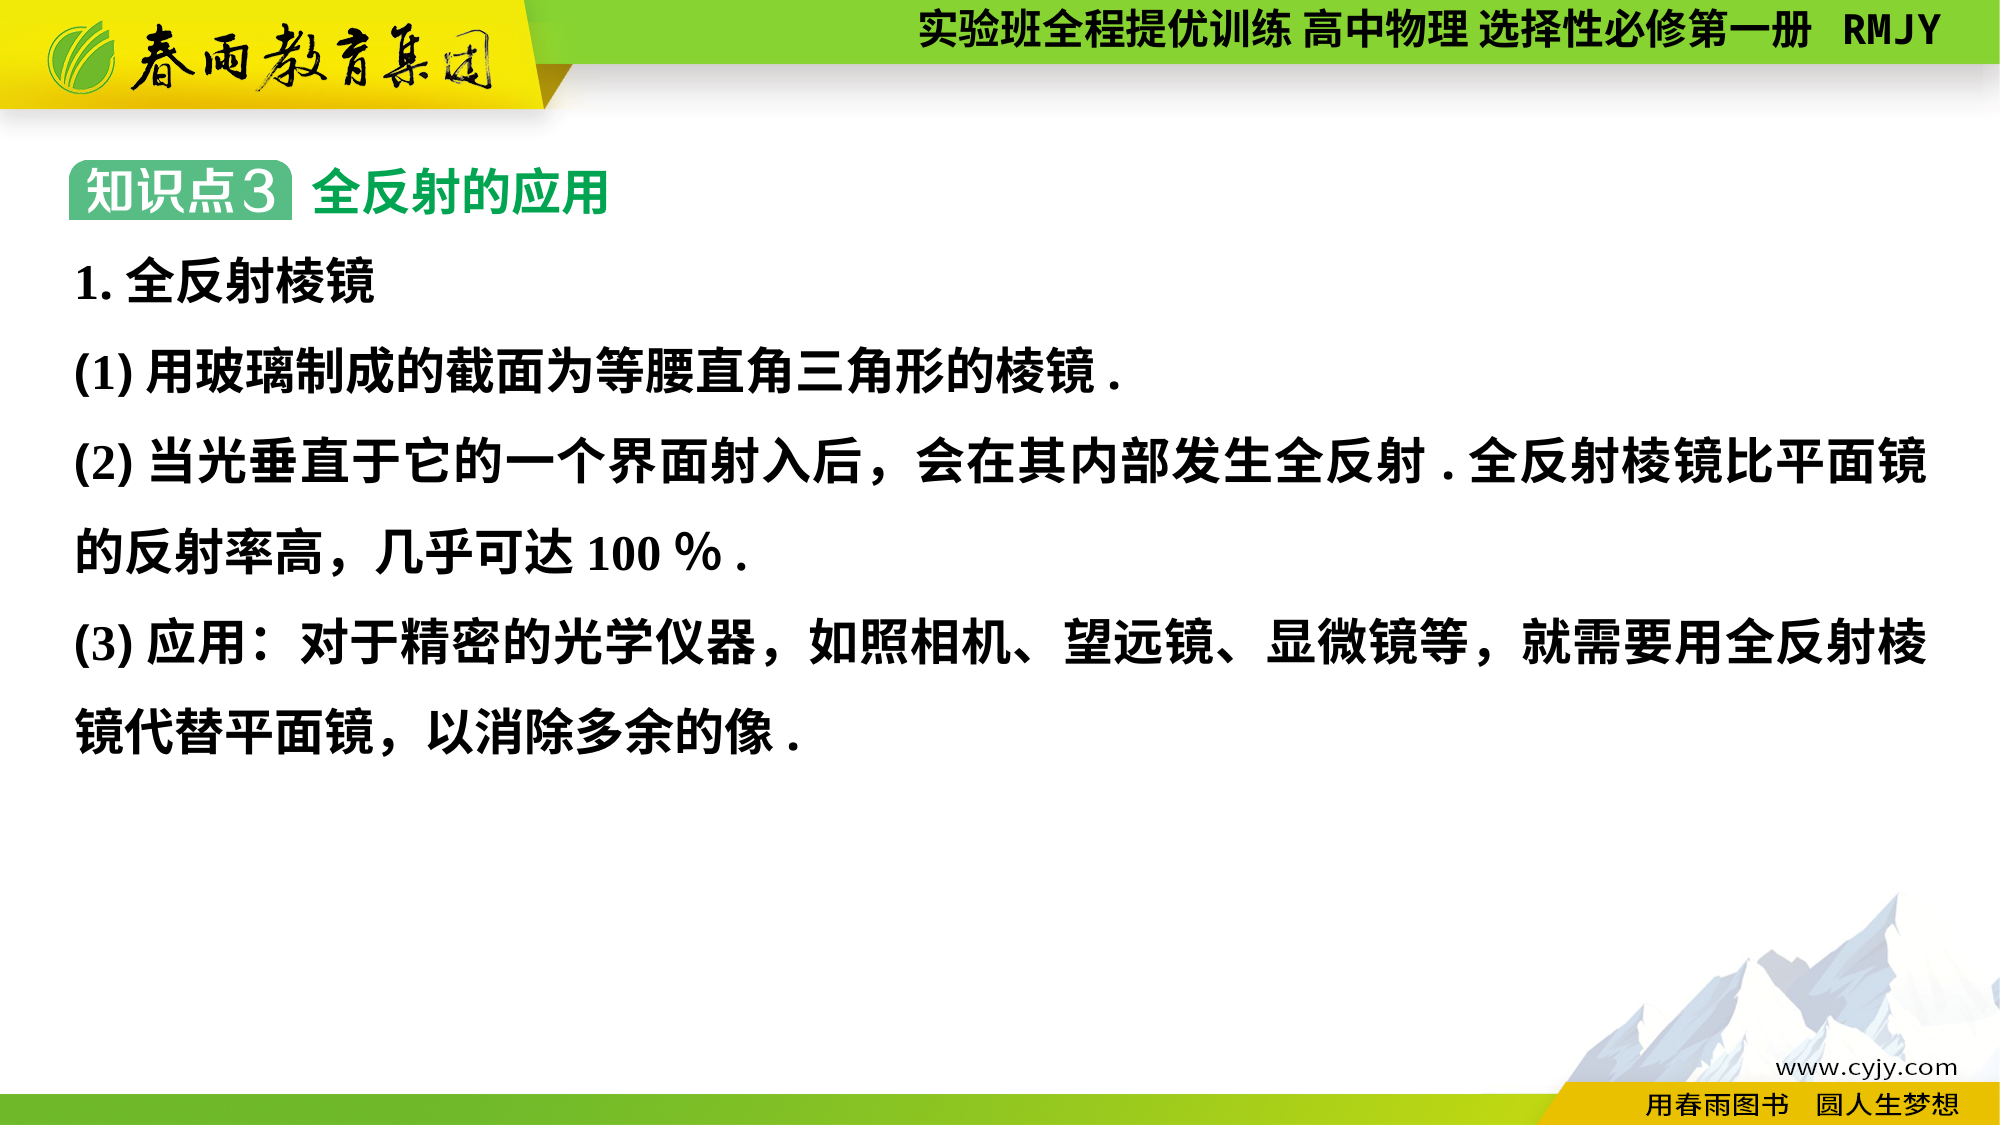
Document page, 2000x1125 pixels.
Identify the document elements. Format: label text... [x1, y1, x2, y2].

list 全反射的应用 1.全反射棱镜 (1)用玻璃制成的截面为等腰直角三角形的棱镜. (2)当光垂直于它的一个界面射入后，会在其内部发生全反射.全反射棱镜比平面镜的反射率高，几乎可达100％. (3)应用：对于精密的光学仪器，如照相机、望远镜、显微镜等，就需要用全反射棱镜代替平面镜，以消除多余的像. [59, 122, 1944, 763]
picture [0, 0, 2000, 1125]
